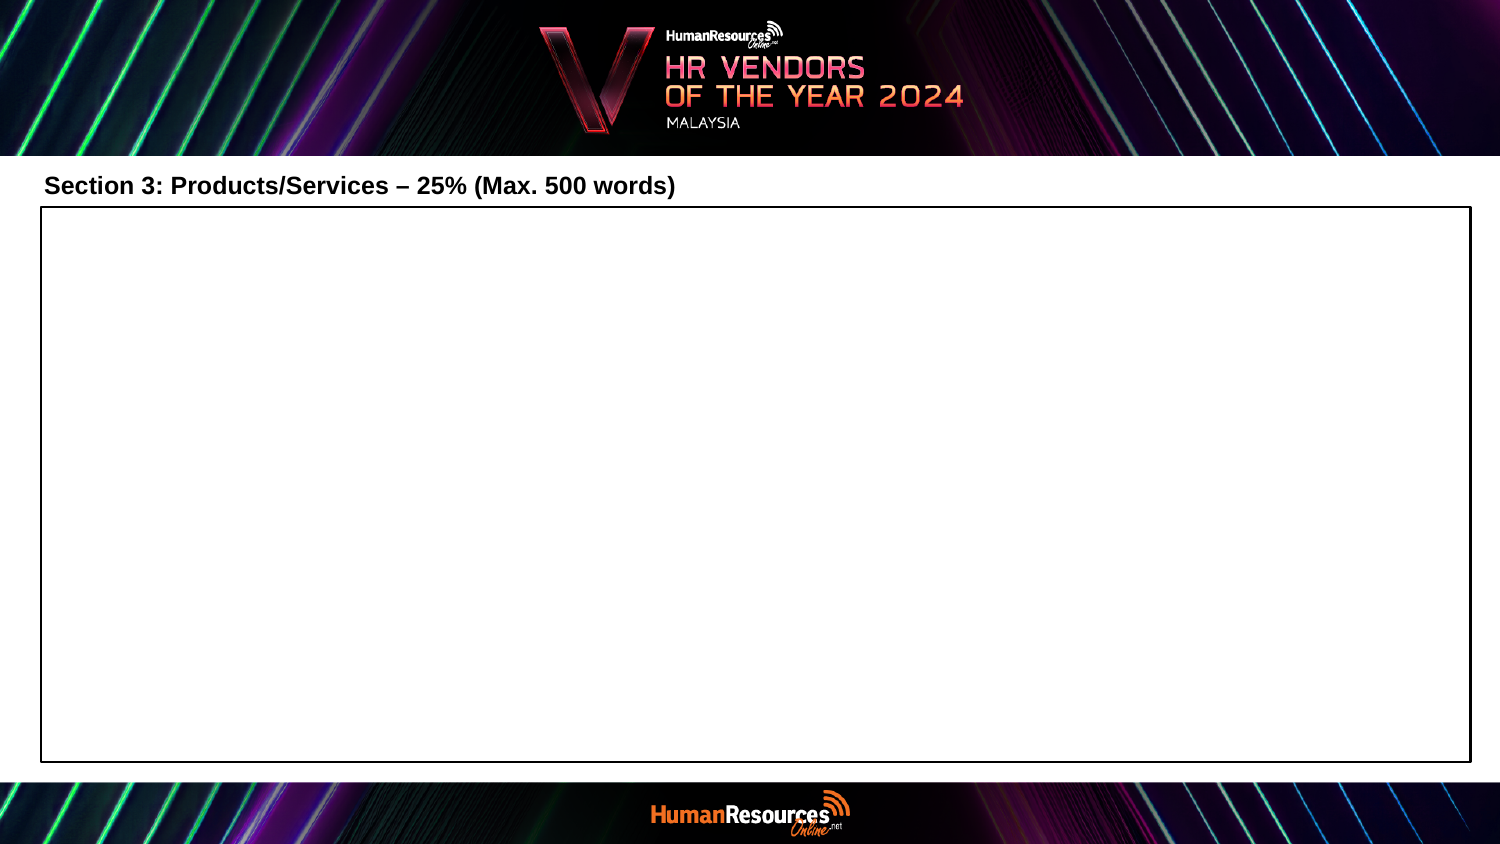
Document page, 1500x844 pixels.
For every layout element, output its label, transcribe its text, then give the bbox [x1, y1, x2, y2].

picture [0, 0, 1500, 844]
text_box Section 3: Products/Services – 25% (Max. 500 words) [29, 161, 780, 207]
text_box [41, 207, 1471, 763]
